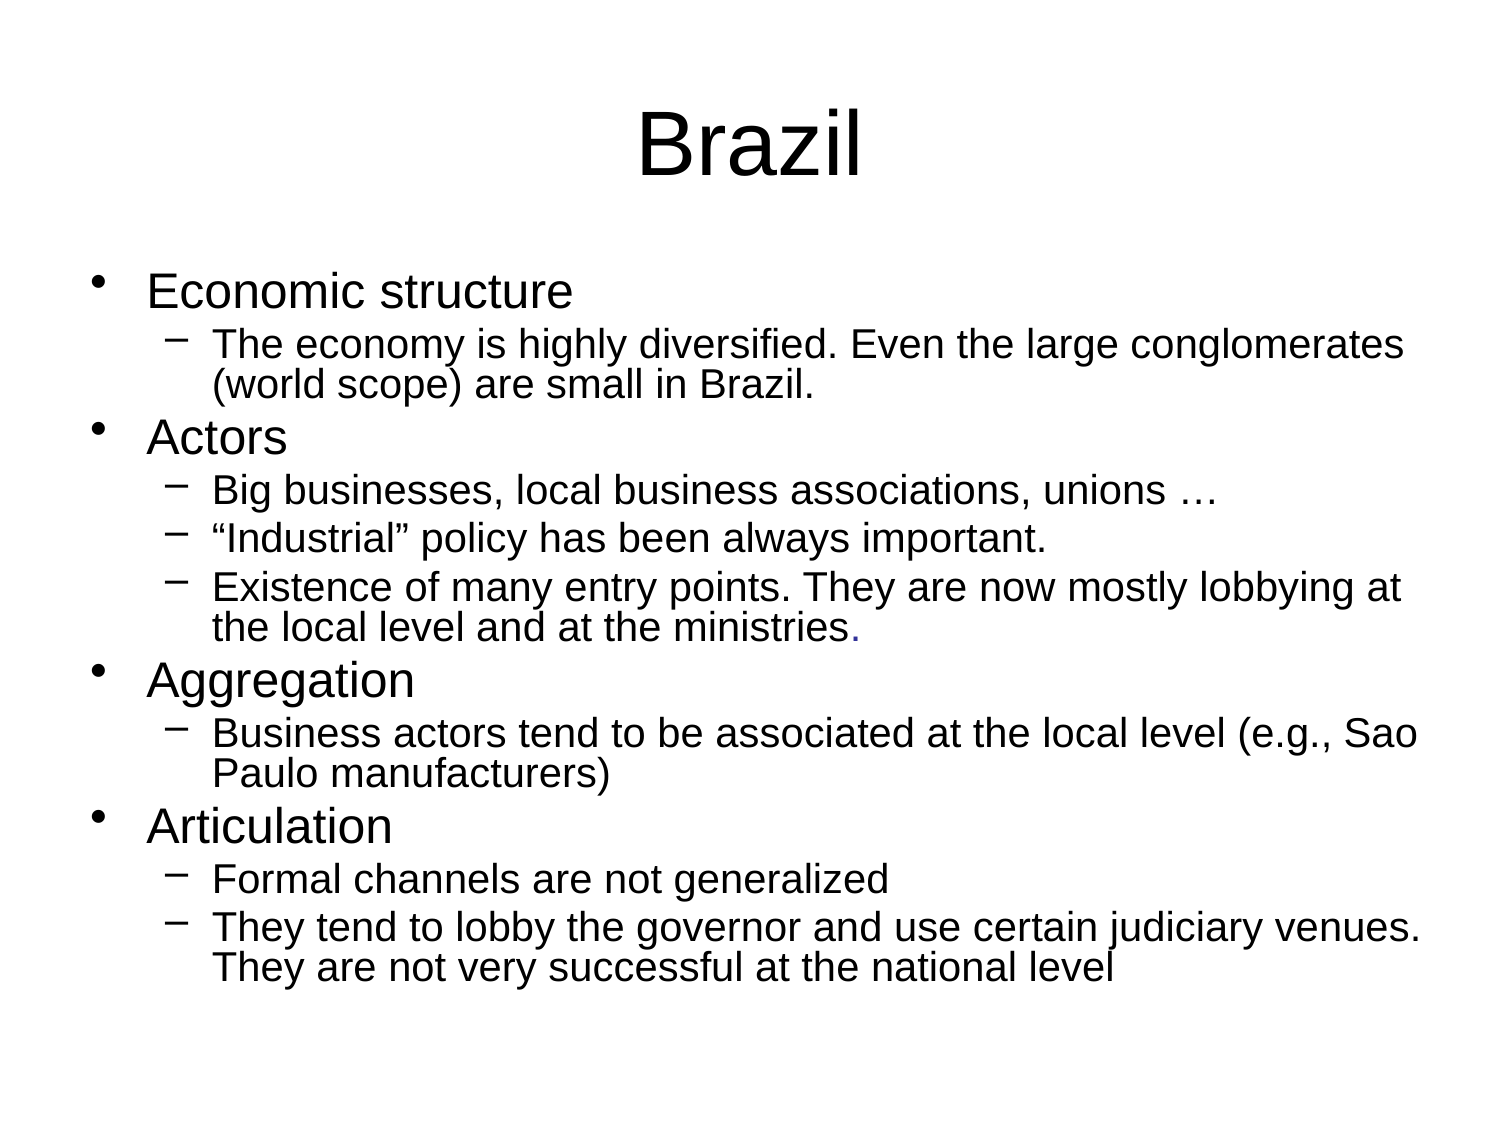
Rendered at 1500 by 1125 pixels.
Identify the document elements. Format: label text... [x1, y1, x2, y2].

list Economic structure The economy is highly diversified. Even the large conglomerates (world scope) are small in Brazil. Actors Big businesses, local business associations, unions … “Industrial” policy has been always important. Existence of many entry points. They are now mostly lobbying at the local level and at the ministries. Aggregation Business actors tend to be associated at the local level (e.g., Sao Paulo manufacturers) Articulation Formal channels are not generalized They tend to lobby the governor and use certain judiciary venues. They are not very successful at the national level [74, 262, 1460, 1071]
title Brazil [74, 44, 1426, 233]
